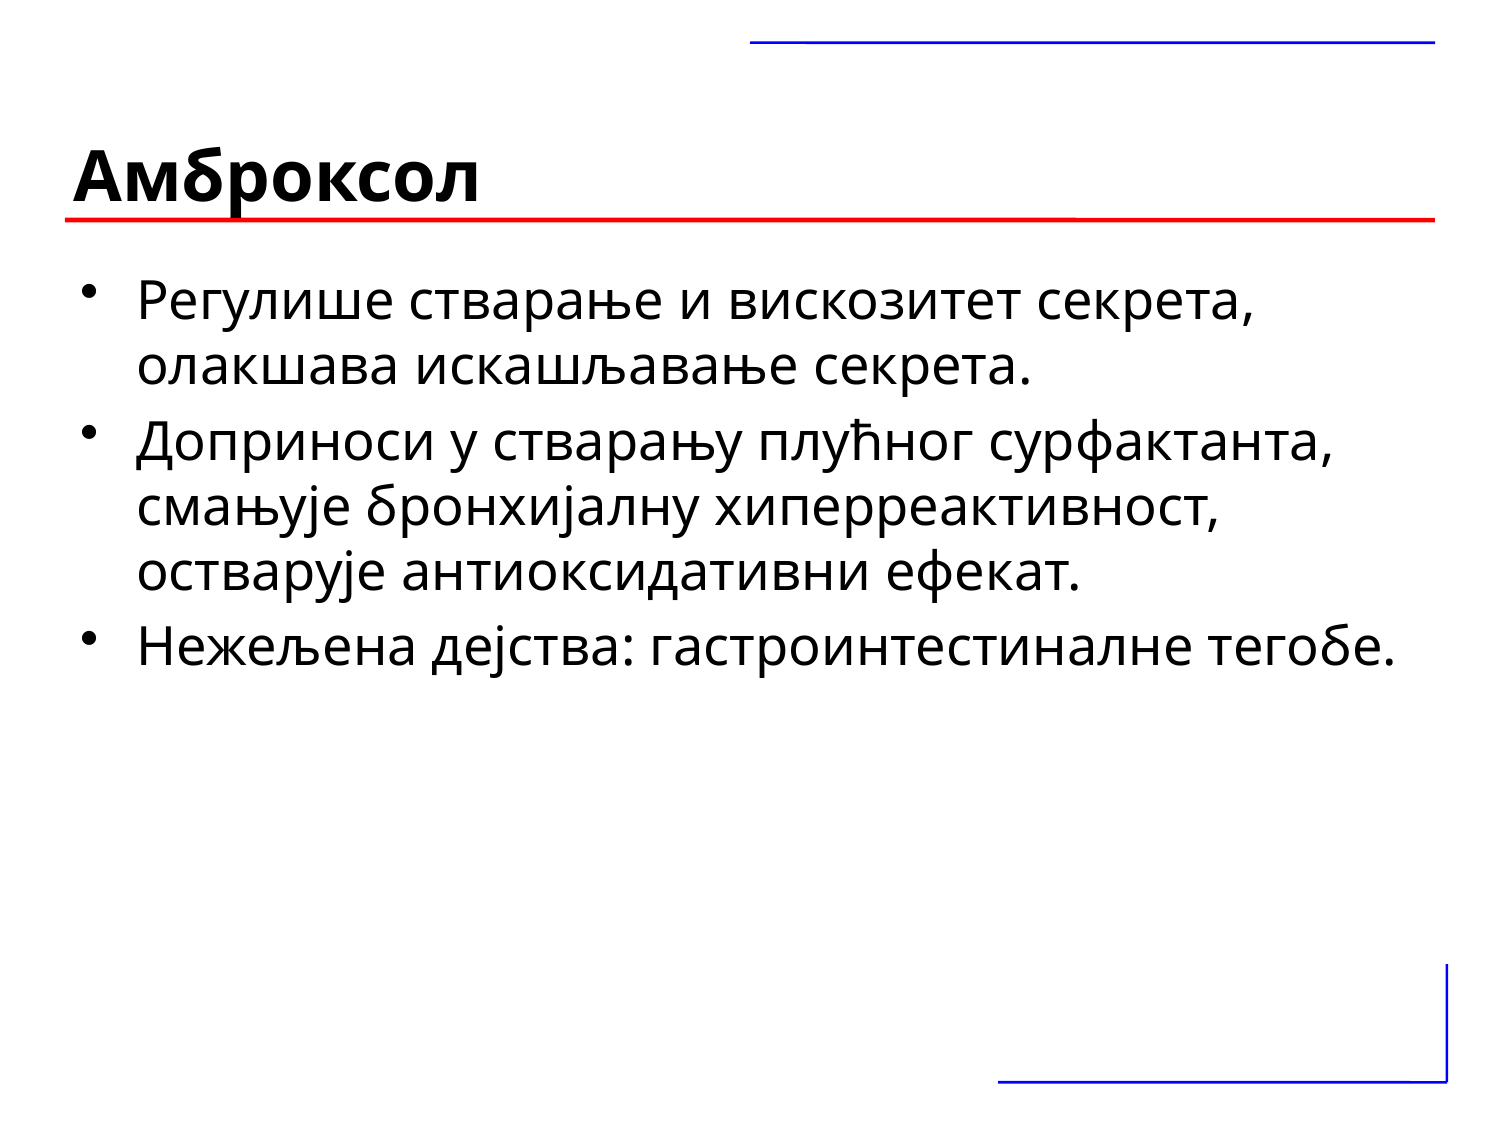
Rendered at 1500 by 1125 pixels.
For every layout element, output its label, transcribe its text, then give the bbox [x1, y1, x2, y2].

list Регулише стварање и вискозитет секрета, олакшава искашљавање секрета. Доприноси у стварању плућног сурфактанта, смањује бронхијалну хиперреактивност, остварује антиоксидативни ефекат. Нежељена дејства: гастроинтестиналне тегобе. [64, 257, 1426, 1006]
title Амброксол [58, 19, 1424, 223]
